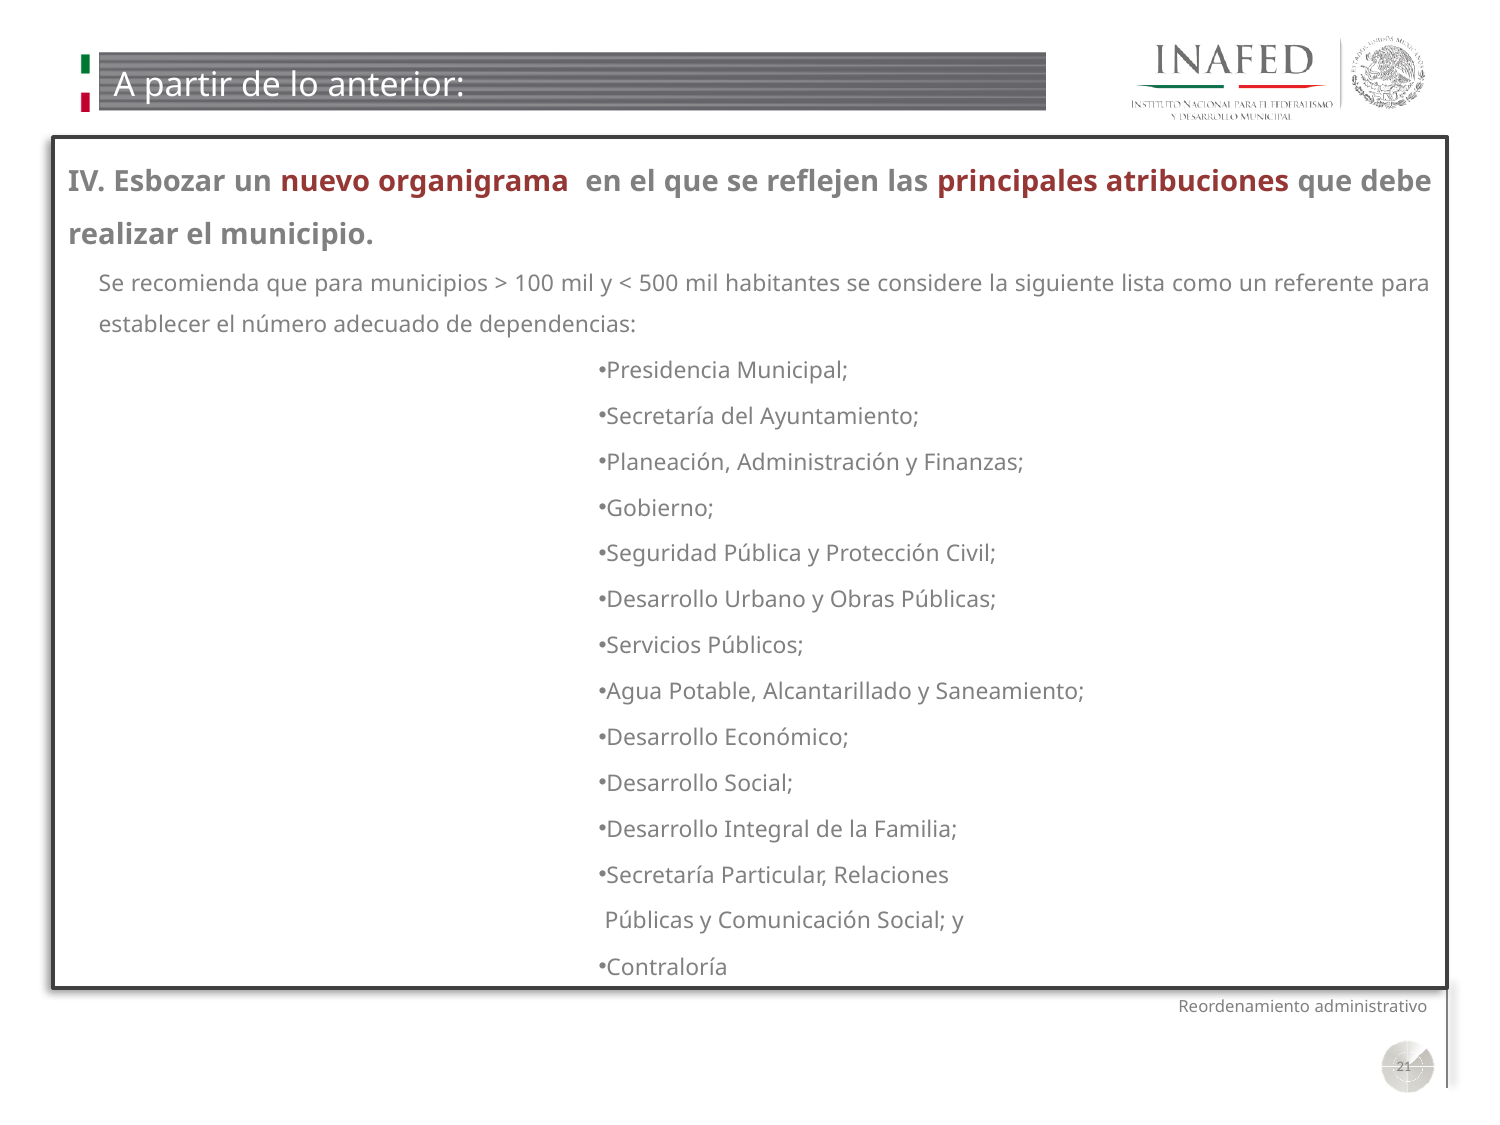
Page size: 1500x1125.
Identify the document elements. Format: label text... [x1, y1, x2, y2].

slide_number 21 [1381, 1035, 1443, 1097]
text_box IV. Esbozar un nuevo organigrama en el que se reflejen las principales atribuciones que debe realizar el municipio. Se recomienda que para municipios > 100 mil y < 500 mil habitantes se considere la siguiente lista como un referente para establecer el número adecuado de dependencias: Presidencia Municipal; Secretaría del Ayuntamiento; Planeación, Administración y Finanzas; Gobierno; Seguridad Pública y Protección Civil; Desarrollo Urbano y Obras Públicas; Servicios Públicos; Agua Potable, Alcantarillado y Saneamiento; Desarrollo Económico; Desarrollo Social; Desarrollo Integral de la Familia; Secretaría Particular, Relaciones Públicas y Comunicación Social; y Contraloría [51, 135, 1449, 990]
picture [77, 45, 1046, 112]
title A partir de lo anterior: [98, 55, 1046, 111]
picture [1128, 35, 1436, 123]
